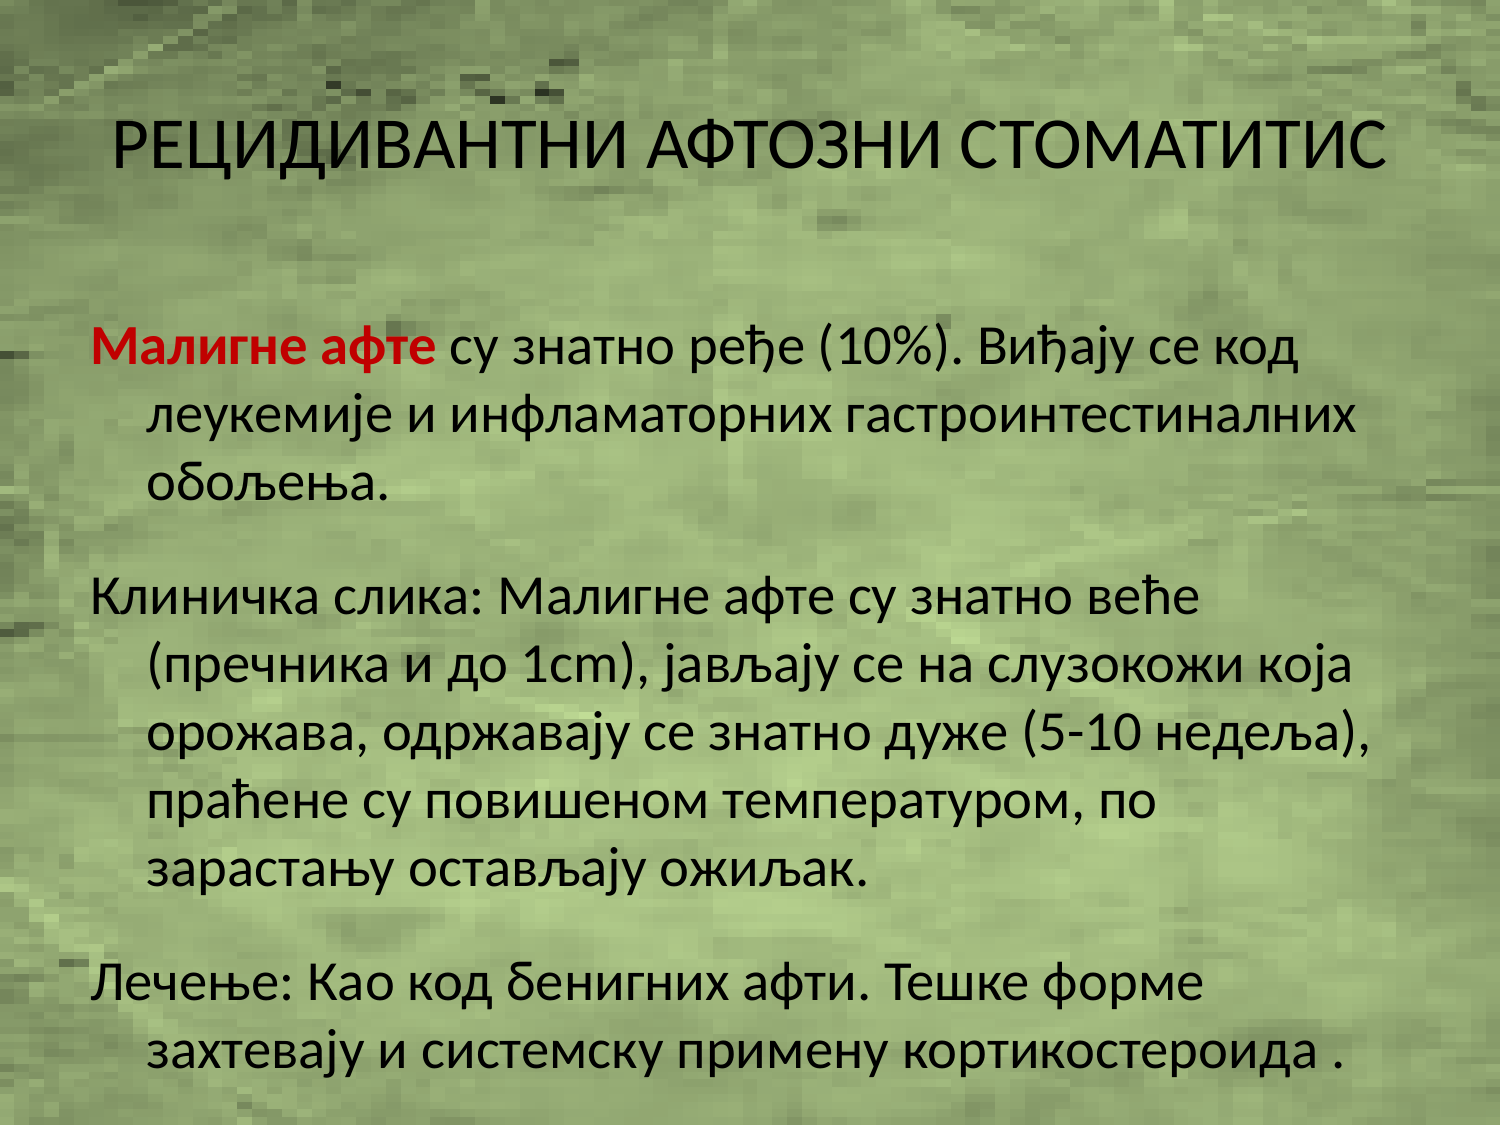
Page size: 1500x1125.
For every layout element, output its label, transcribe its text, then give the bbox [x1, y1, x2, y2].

title РЕЦИДИВАНТНИ АФТОЗНИ СТОМАТИТИС [75, 45, 1425, 233]
list Малигне афте су знатно ређе (10%). Виђају се код леукемије и инфламаторних гастроинтестиналних обољења. Клиничка слика: Малигне афте су знатно веће (пречника и до 1cm), јављају се на слузокожи која орожава, одржавају се знатно дуже (5-10 недеља), праћене су повишеном температуром, по зарастању остављају ожиљак. Лечење: Као код бенигних афти. Тешке форме захтевају и системску примену кортикостероида . [75, 299, 1425, 1093]
